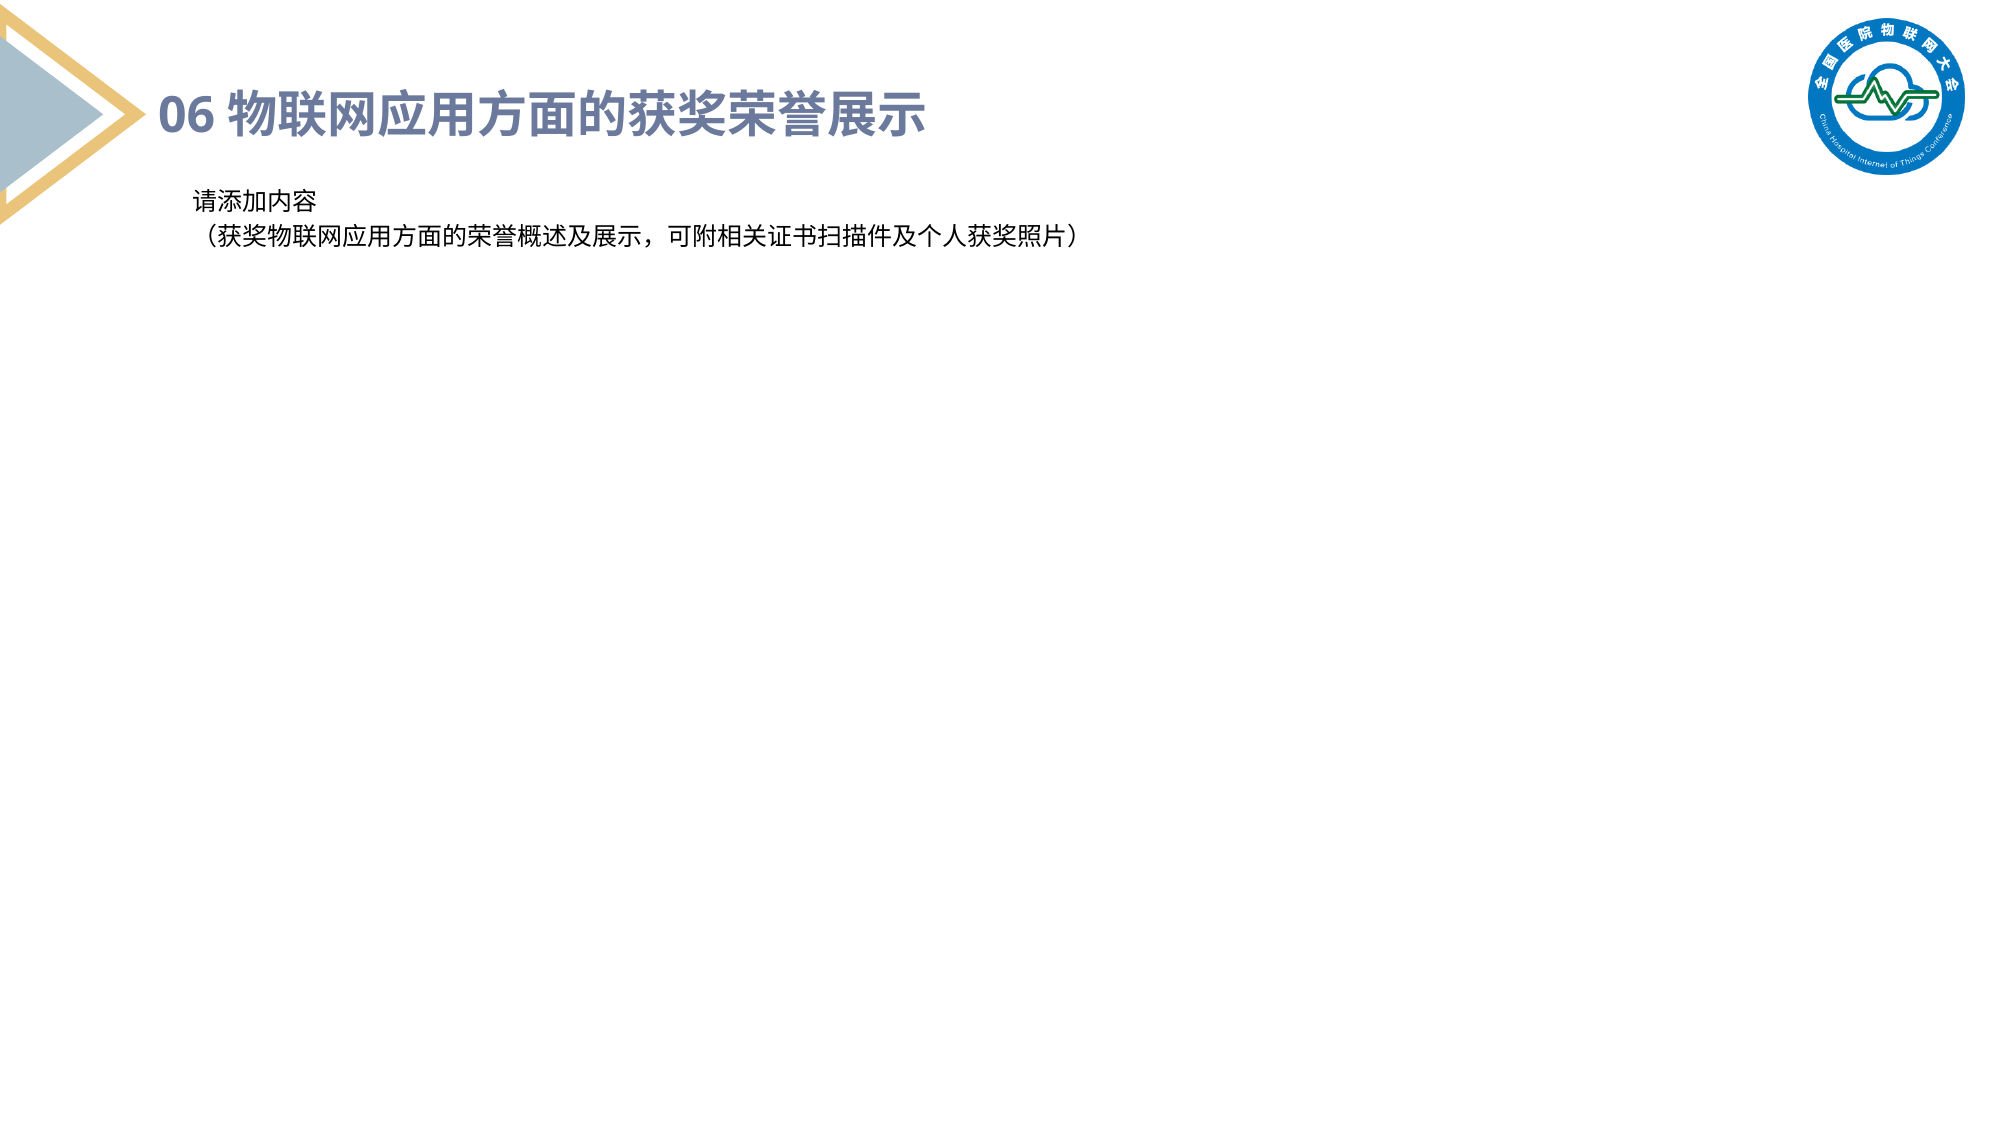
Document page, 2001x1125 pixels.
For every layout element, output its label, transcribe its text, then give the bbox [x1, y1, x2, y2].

text_box [0, 34, 105, 194]
text_box [0, 10, 138, 219]
picture [1808, 18, 1965, 175]
text_box 请添加内容 （获奖物联网应用方面的荣誉概述及展示，可附相关证书扫描件及个人获奖照片） [178, 177, 1824, 968]
text_box 06物联网应用方面的获奖荣誉展示 [143, 75, 1107, 150]
